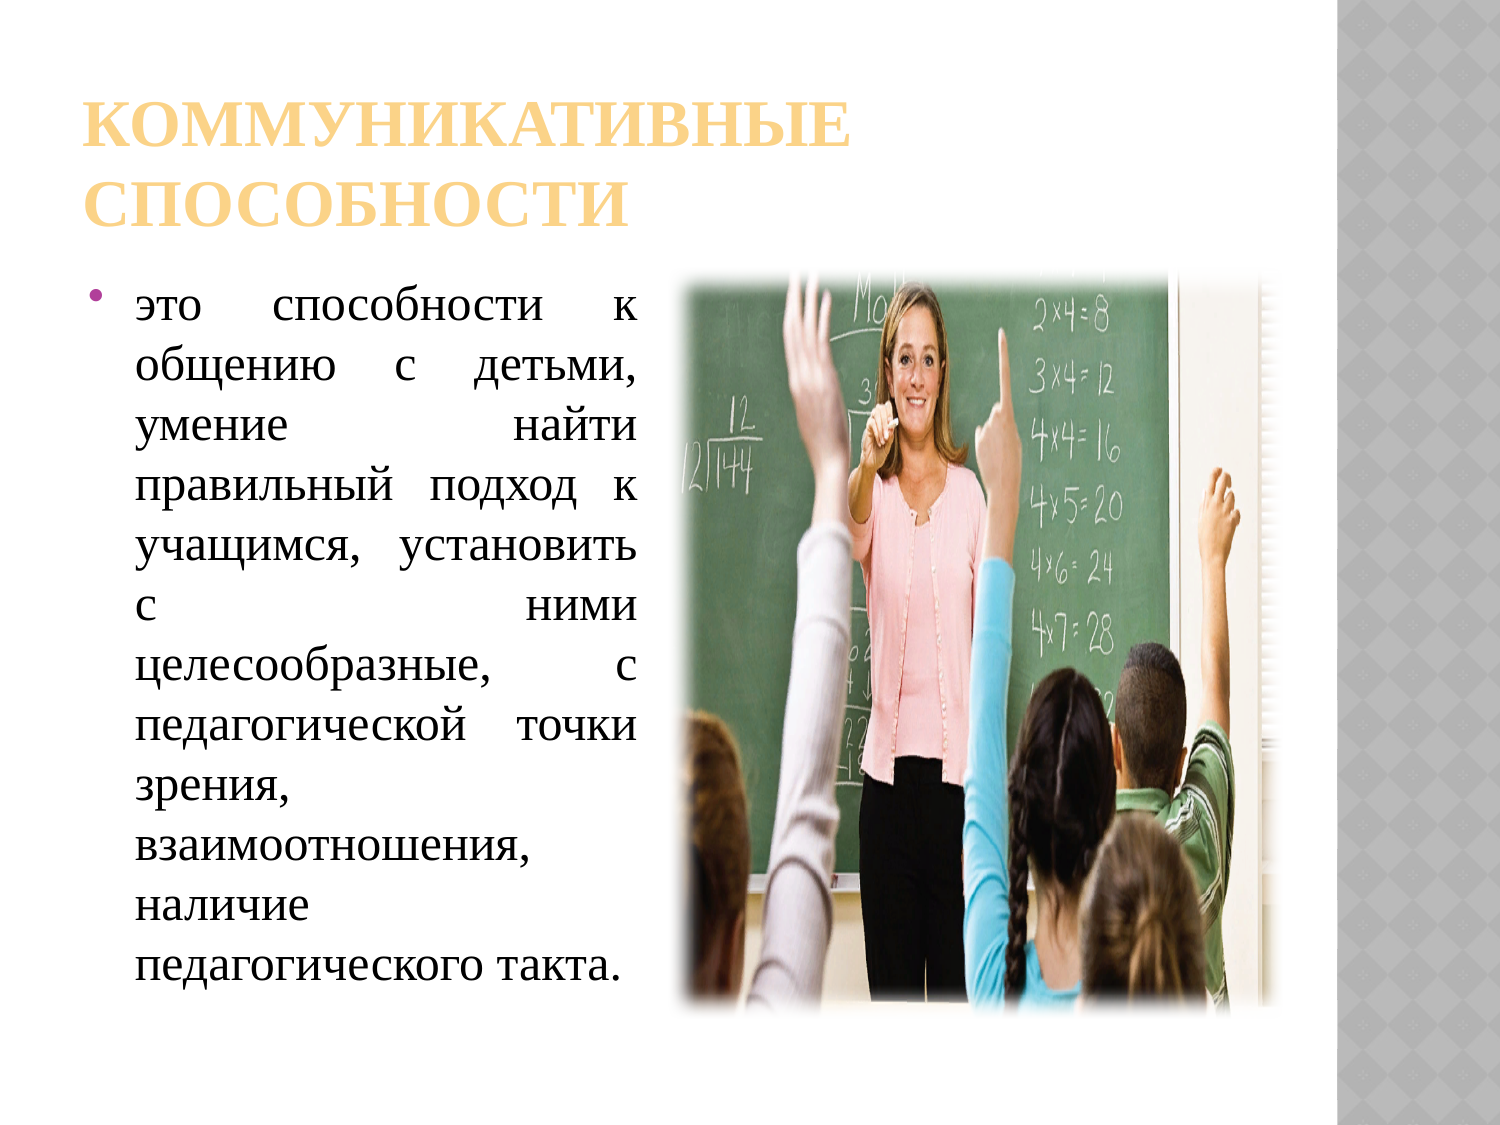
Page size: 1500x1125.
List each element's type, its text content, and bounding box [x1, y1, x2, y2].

picture [668, 266, 1284, 1020]
list это способности к общению с детьми, умение найти правильный подход к учащимся, установить с ними целесообразные, с педагогической точки зрения, взаимоотношения, наличие педагогического такта. [75, 262, 653, 1005]
title Коммуникативные способности [75, 52, 1263, 240]
